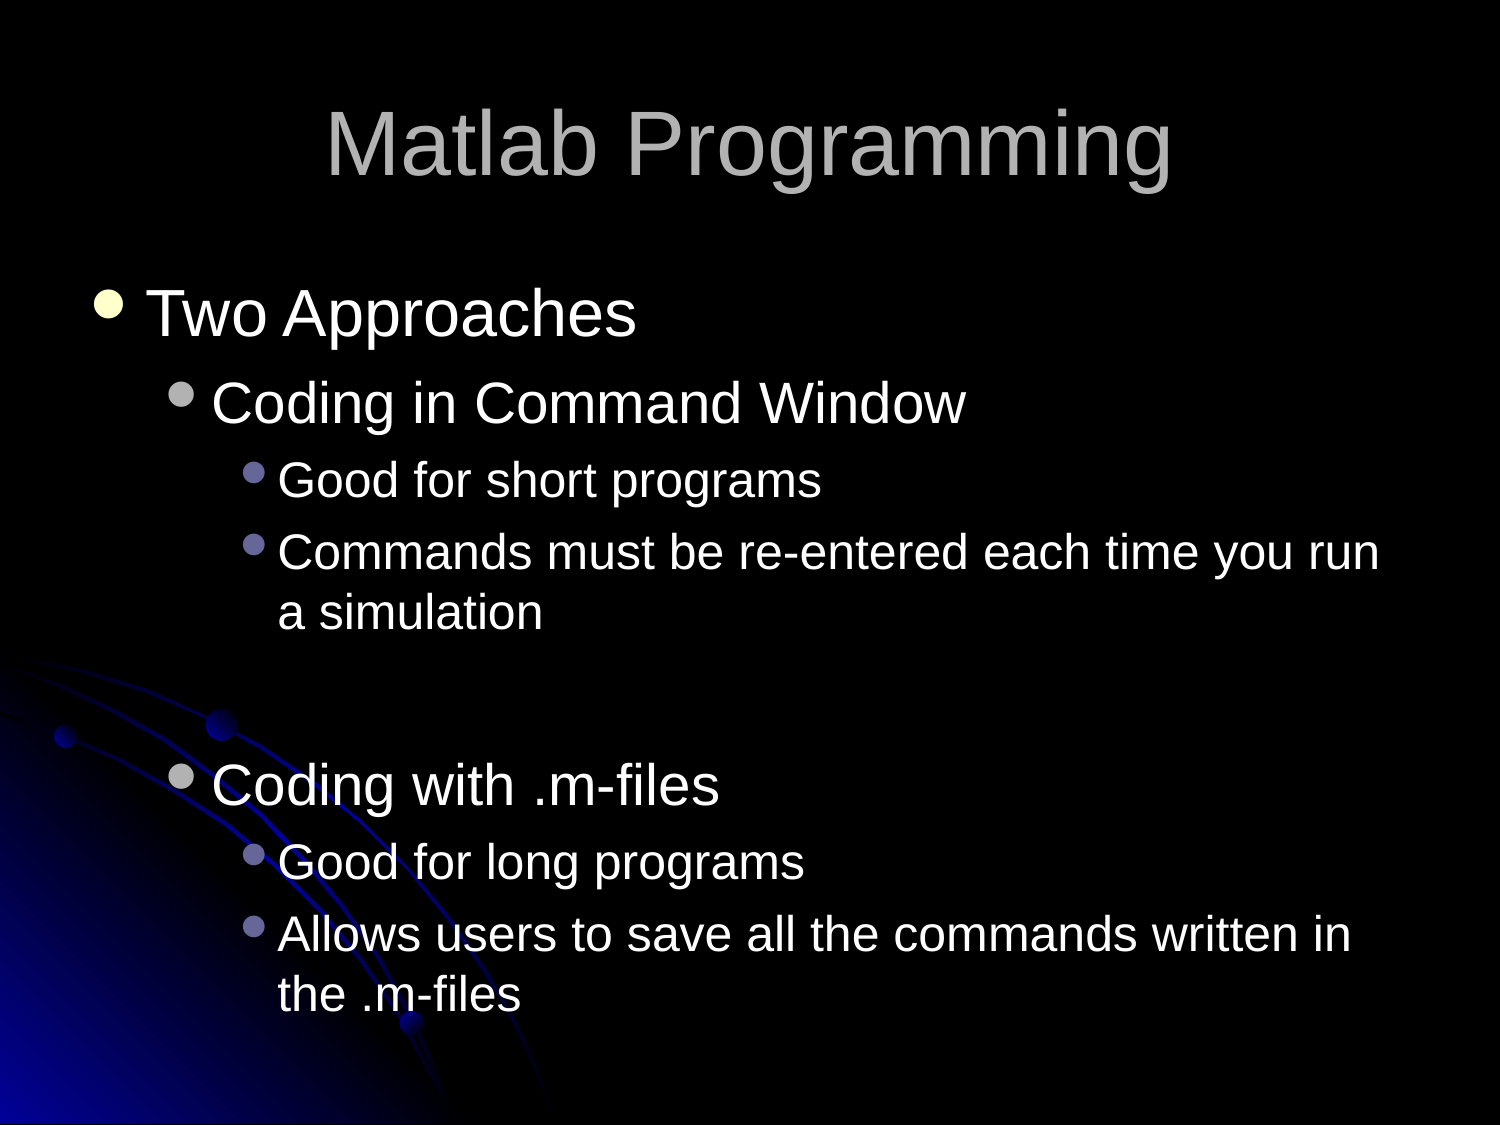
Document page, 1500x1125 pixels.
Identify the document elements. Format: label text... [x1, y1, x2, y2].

list Two Approaches Coding in Command Window Good for short programs Commands must be re-entered each time you run a simulation Coding with .m-files Good for long programs Allows users to save all the commands written in the .m-files [74, 262, 1426, 1125]
title Matlab Programming [74, 45, 1426, 233]
